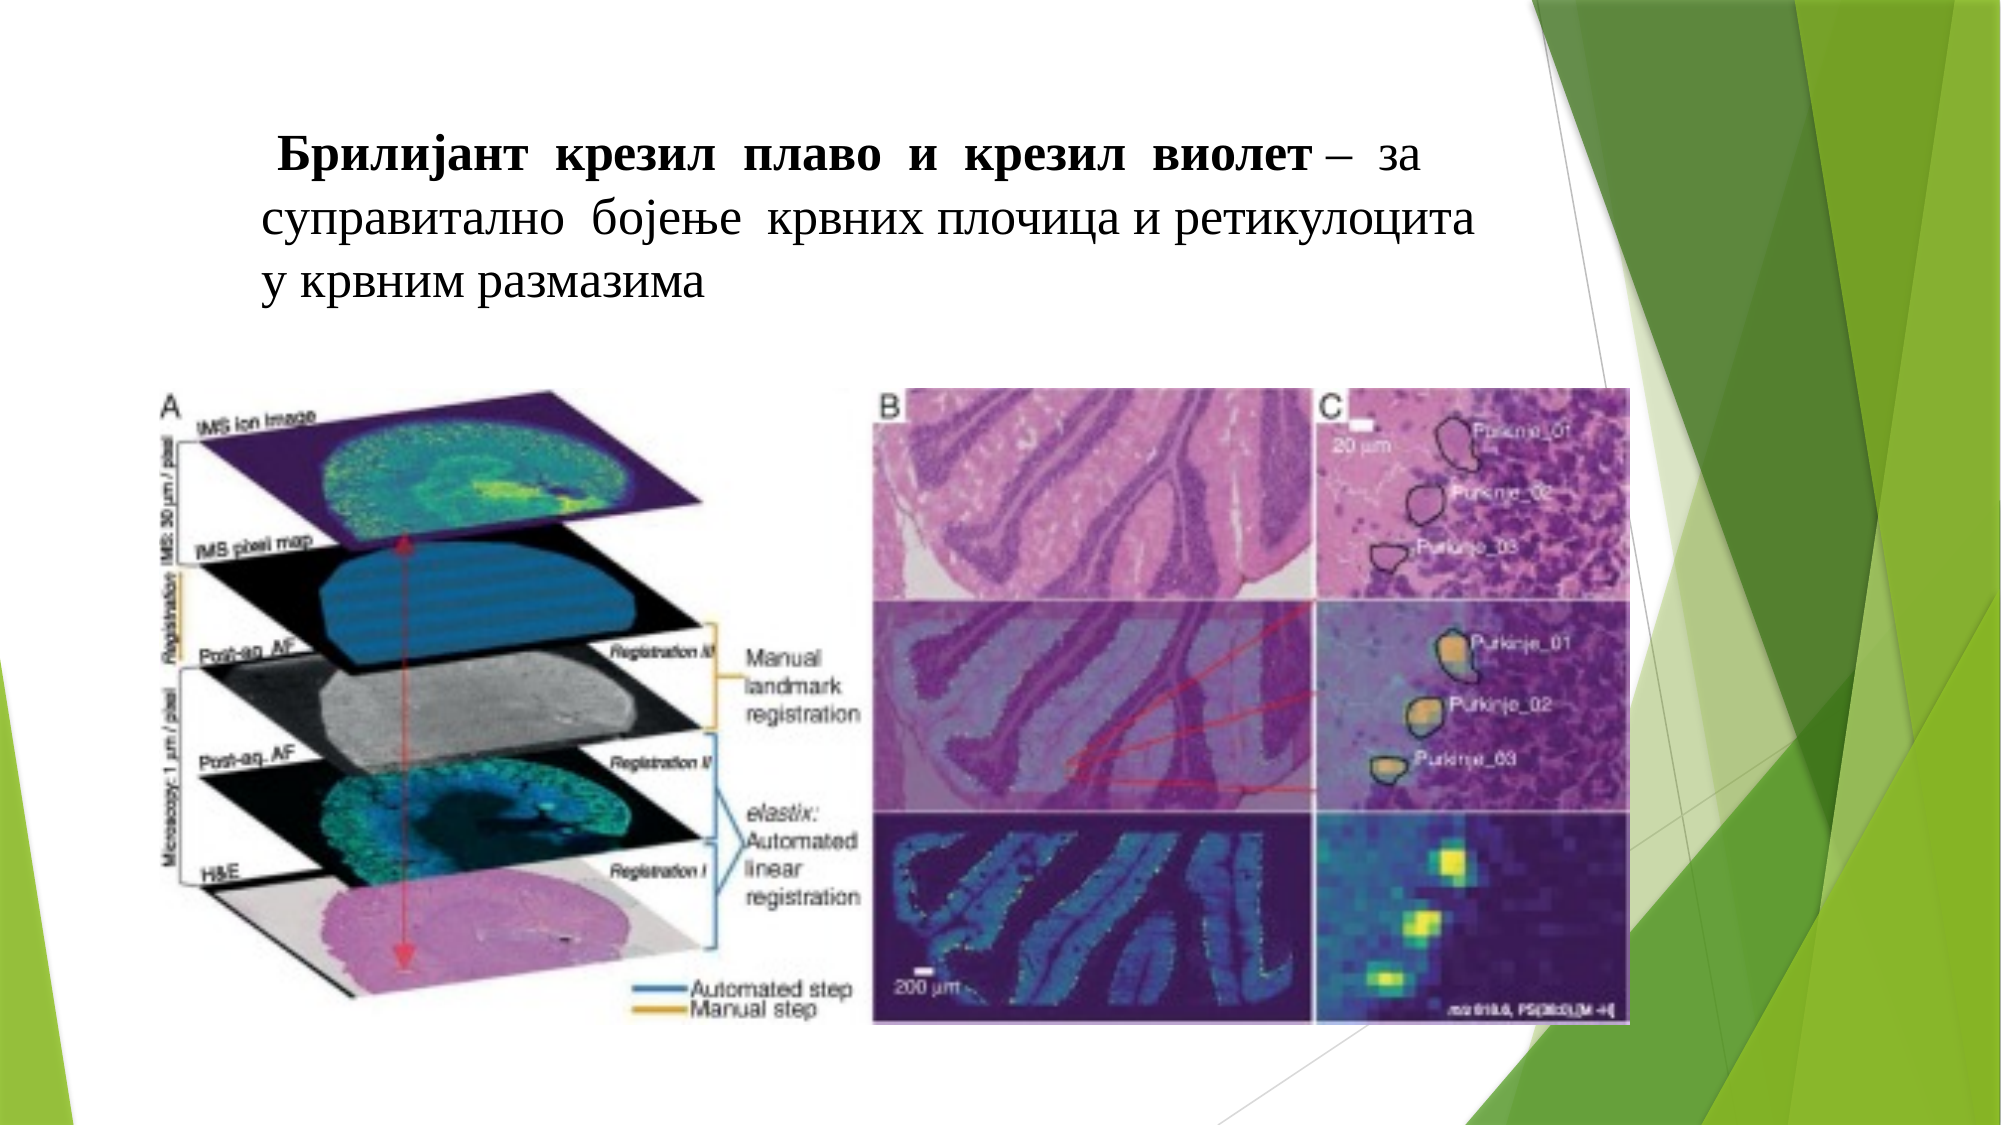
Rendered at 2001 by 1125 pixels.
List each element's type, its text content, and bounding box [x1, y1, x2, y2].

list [159, 387, 1630, 1026]
title Брилијант крезил плаво и крезил виолет – за суправитално бојење крвних плочица и ретикулоцита у крвним размазима [111, 99, 1522, 317]
